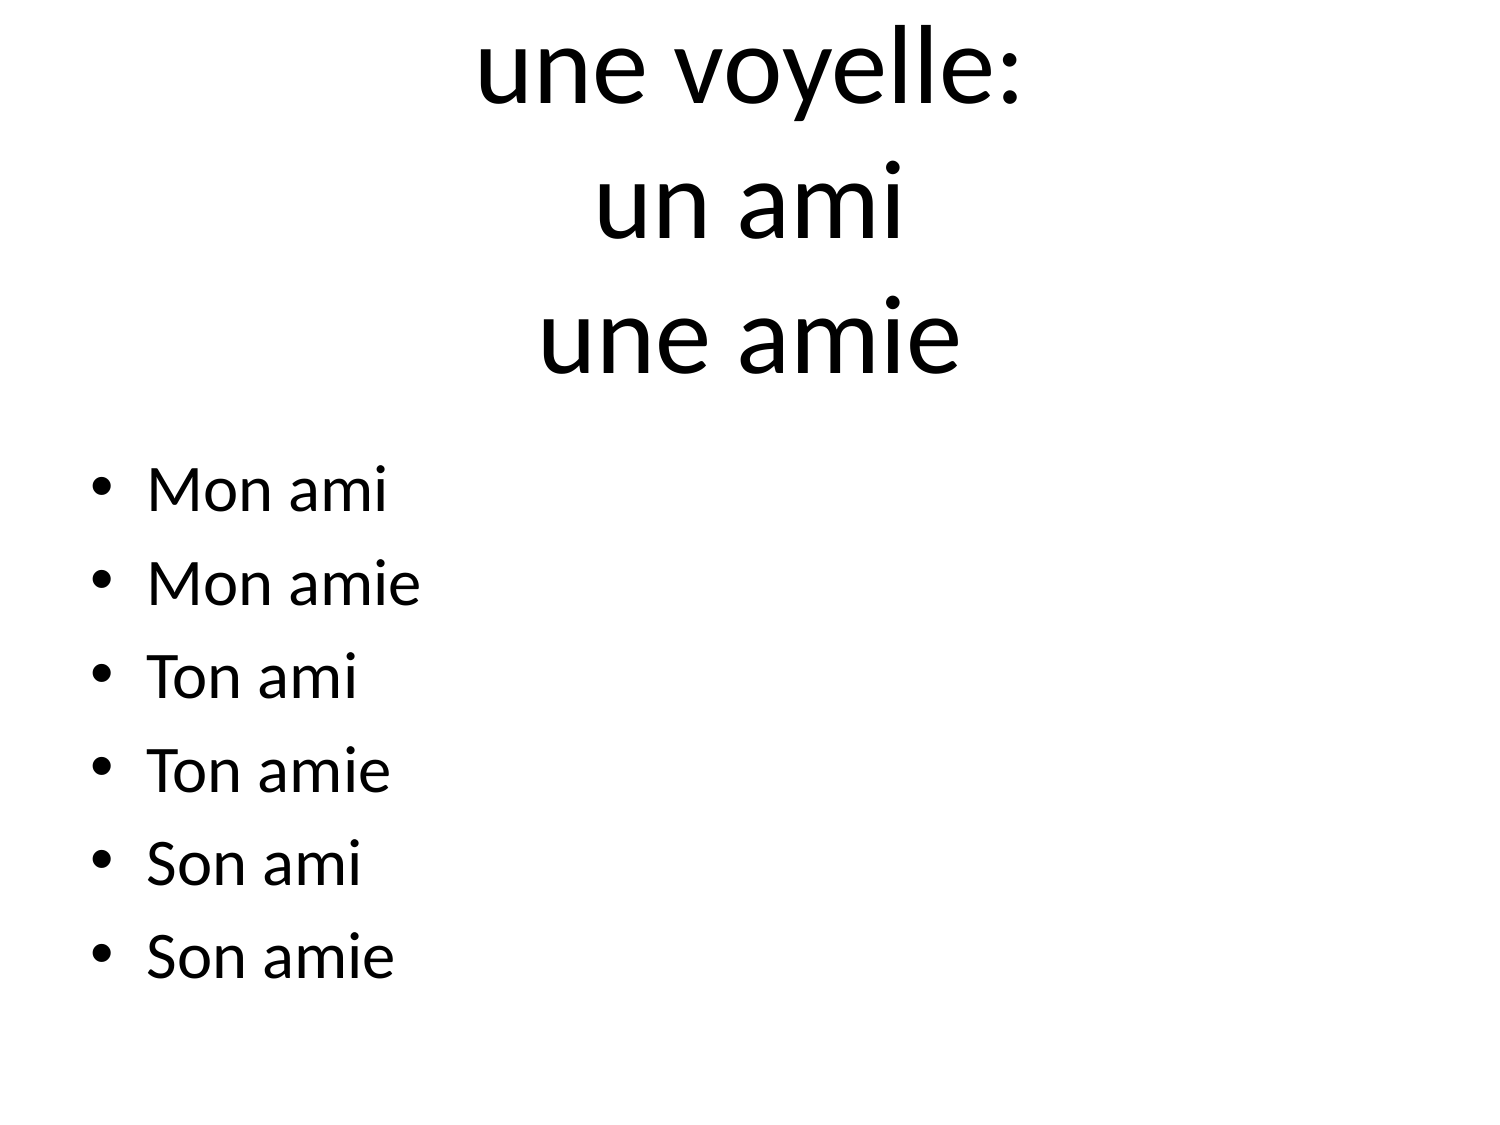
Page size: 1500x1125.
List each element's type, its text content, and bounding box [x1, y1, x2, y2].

list Mon ami Mon amie Ton ami Ton amie Son ami Son amie [75, 437, 1425, 1005]
title une voyelle: un ami une amie [75, 99, 1425, 288]
